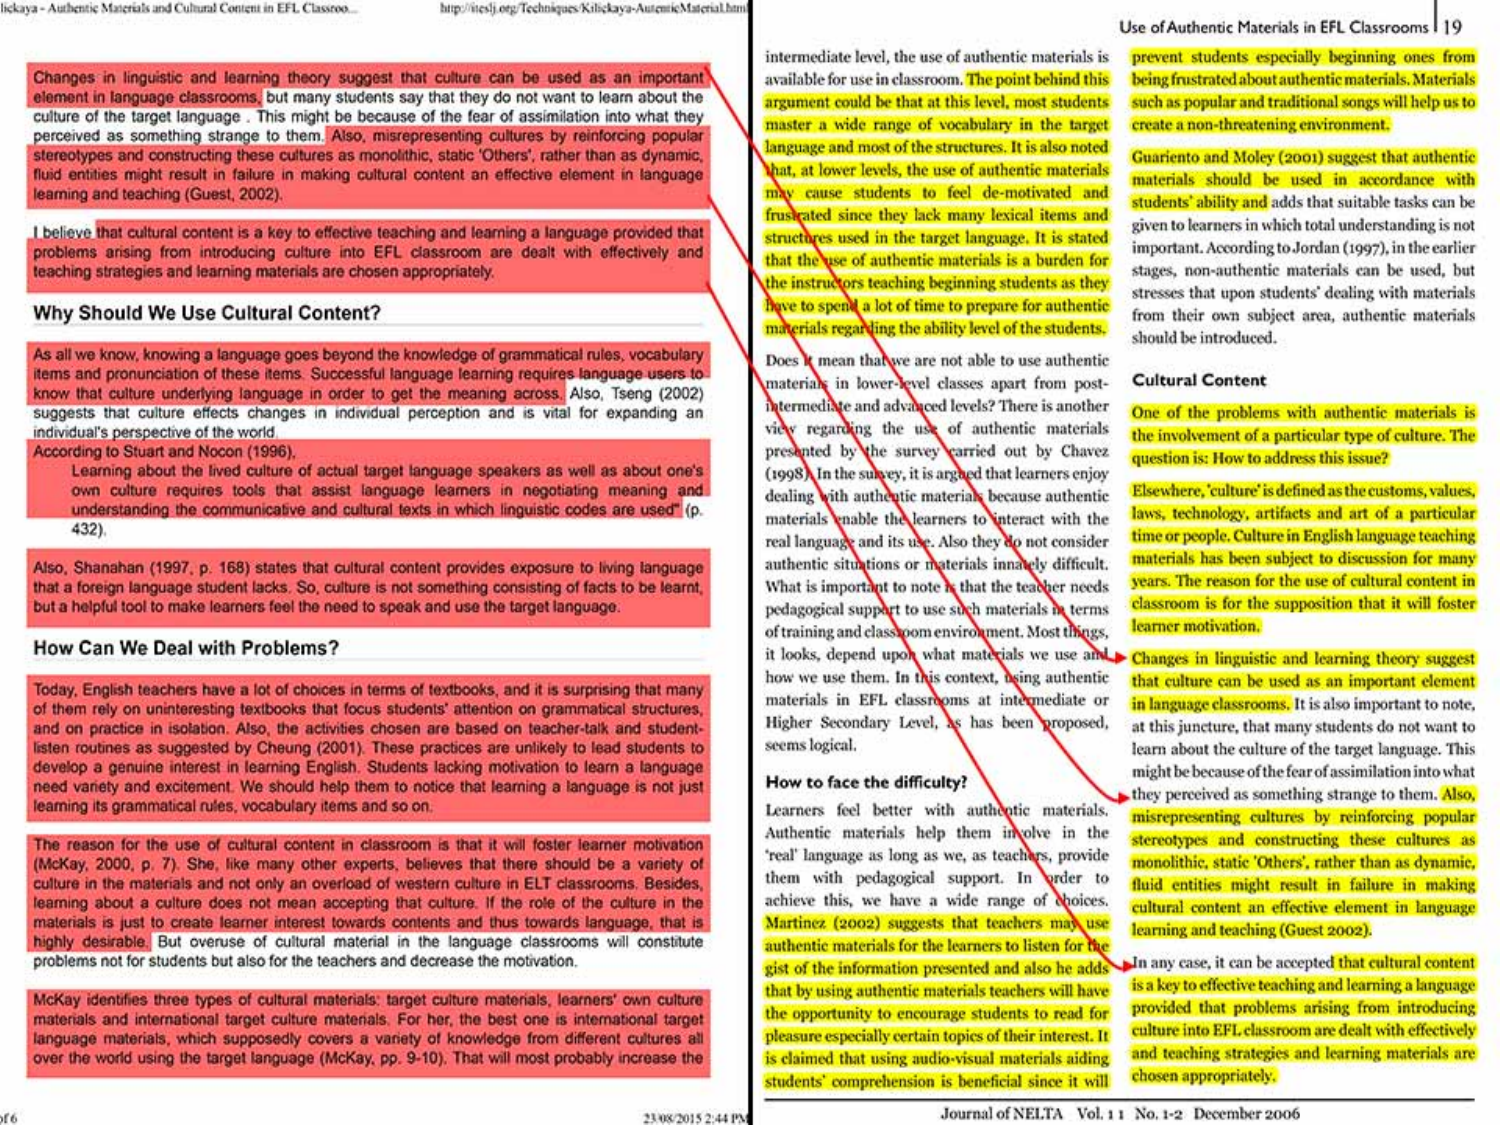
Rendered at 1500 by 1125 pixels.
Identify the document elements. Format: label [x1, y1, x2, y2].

list [0, 0, 1500, 1125]
